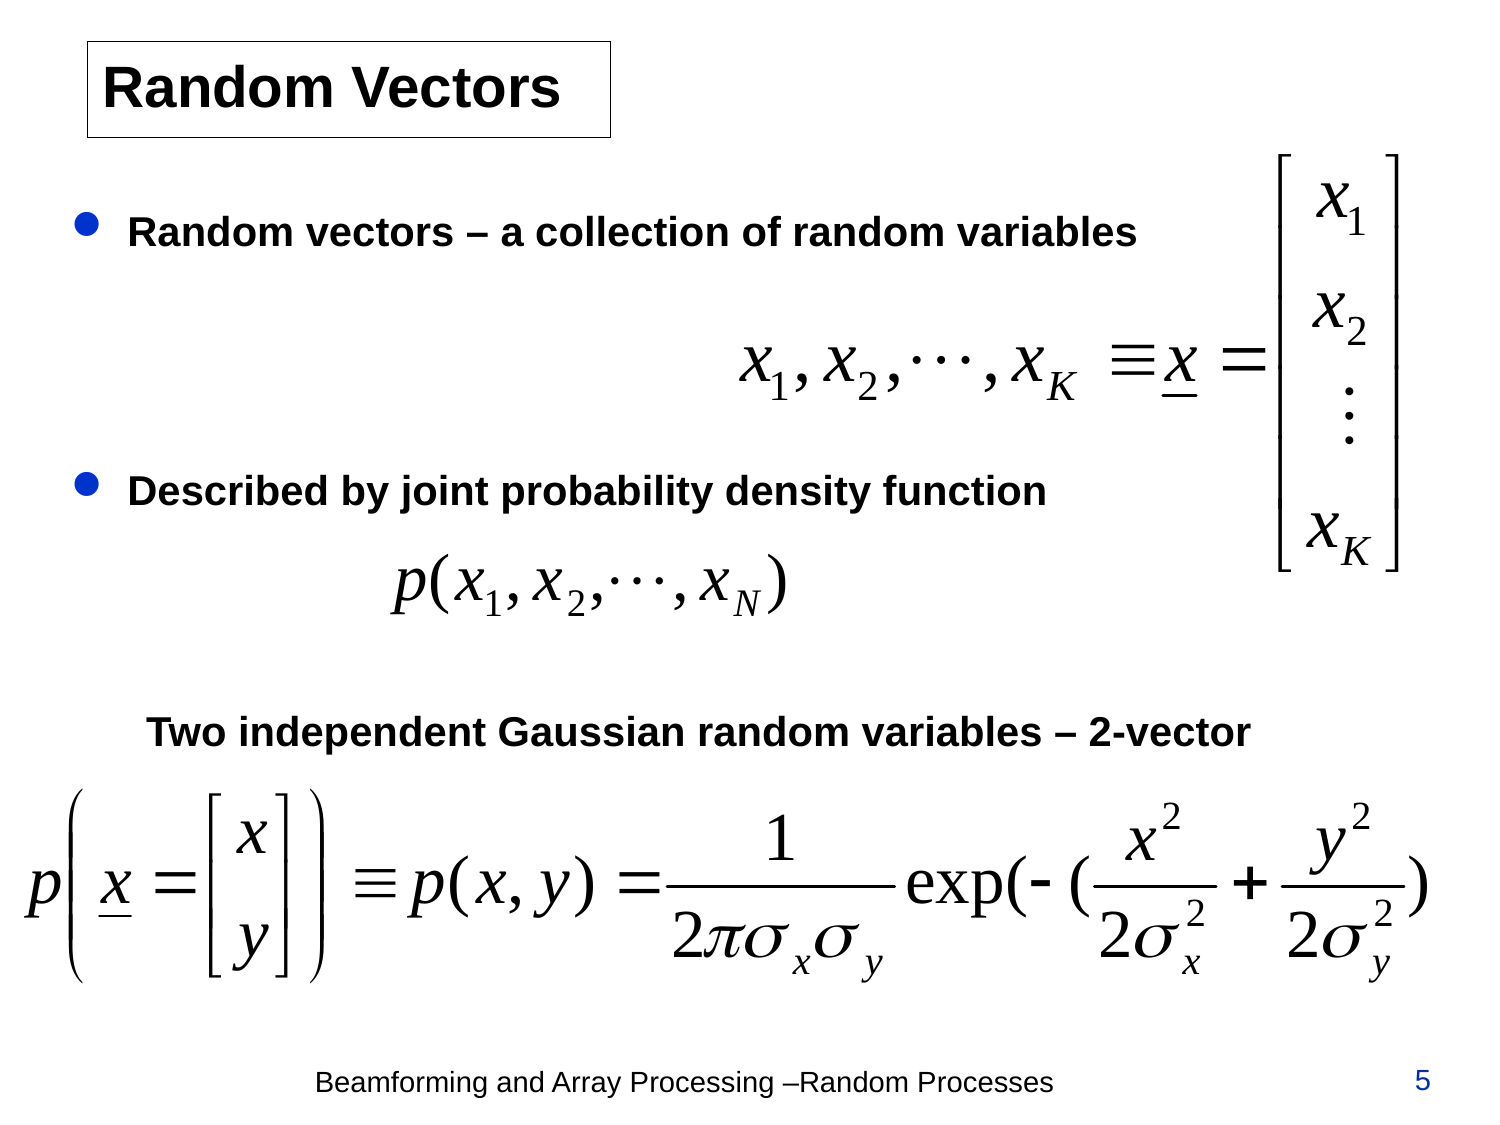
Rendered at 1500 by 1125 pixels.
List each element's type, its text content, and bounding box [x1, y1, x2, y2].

slide_number 5 [1207, 1055, 1447, 1102]
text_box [725, 137, 1428, 590]
text_box Described by joint probability density function [56, 446, 720, 529]
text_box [383, 544, 801, 629]
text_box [8, 777, 1443, 996]
text_box Random vectors – a collection of random variables [56, 187, 720, 269]
title Random Vectors [87, 41, 611, 138]
text_box Two independent Gaussian random variables – 2-vector [56, 687, 1338, 769]
